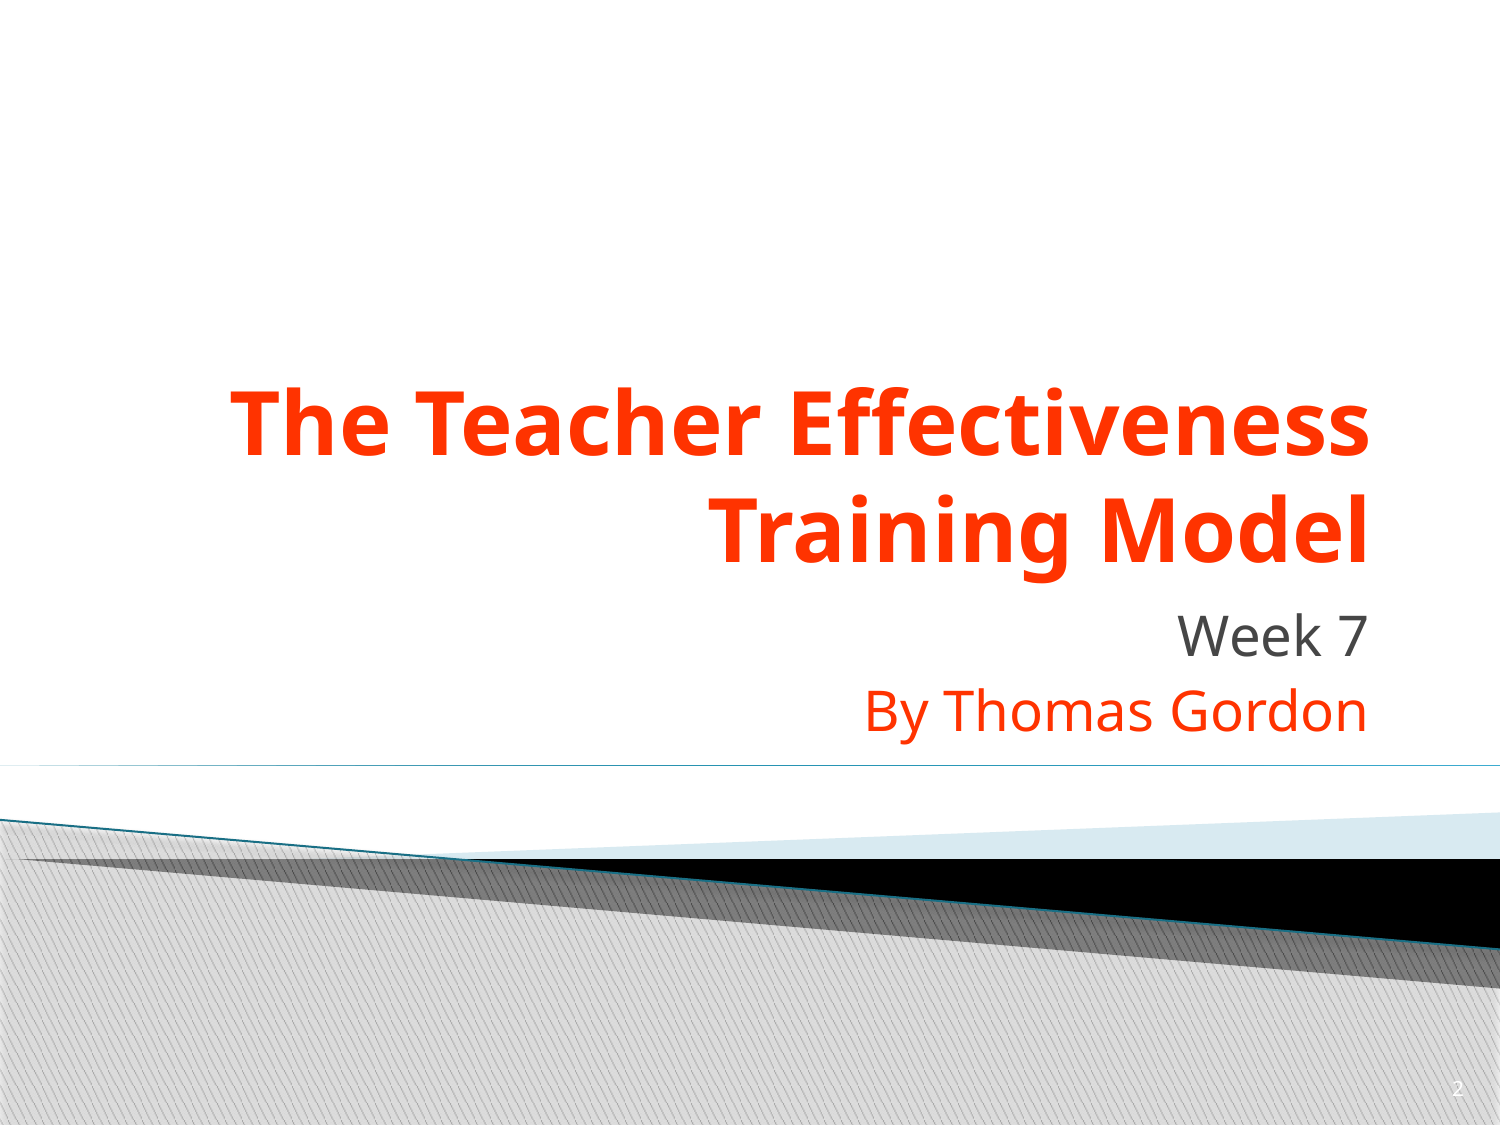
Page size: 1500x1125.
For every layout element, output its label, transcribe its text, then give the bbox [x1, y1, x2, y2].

slide_number 2 [1418, 1051, 1479, 1112]
title The Teacher Effectiveness Training Model [112, 287, 1388, 588]
subtitle Week 7 By Thomas Gordon [112, 592, 1388, 790]
picture [5, 859, 1500, 989]
